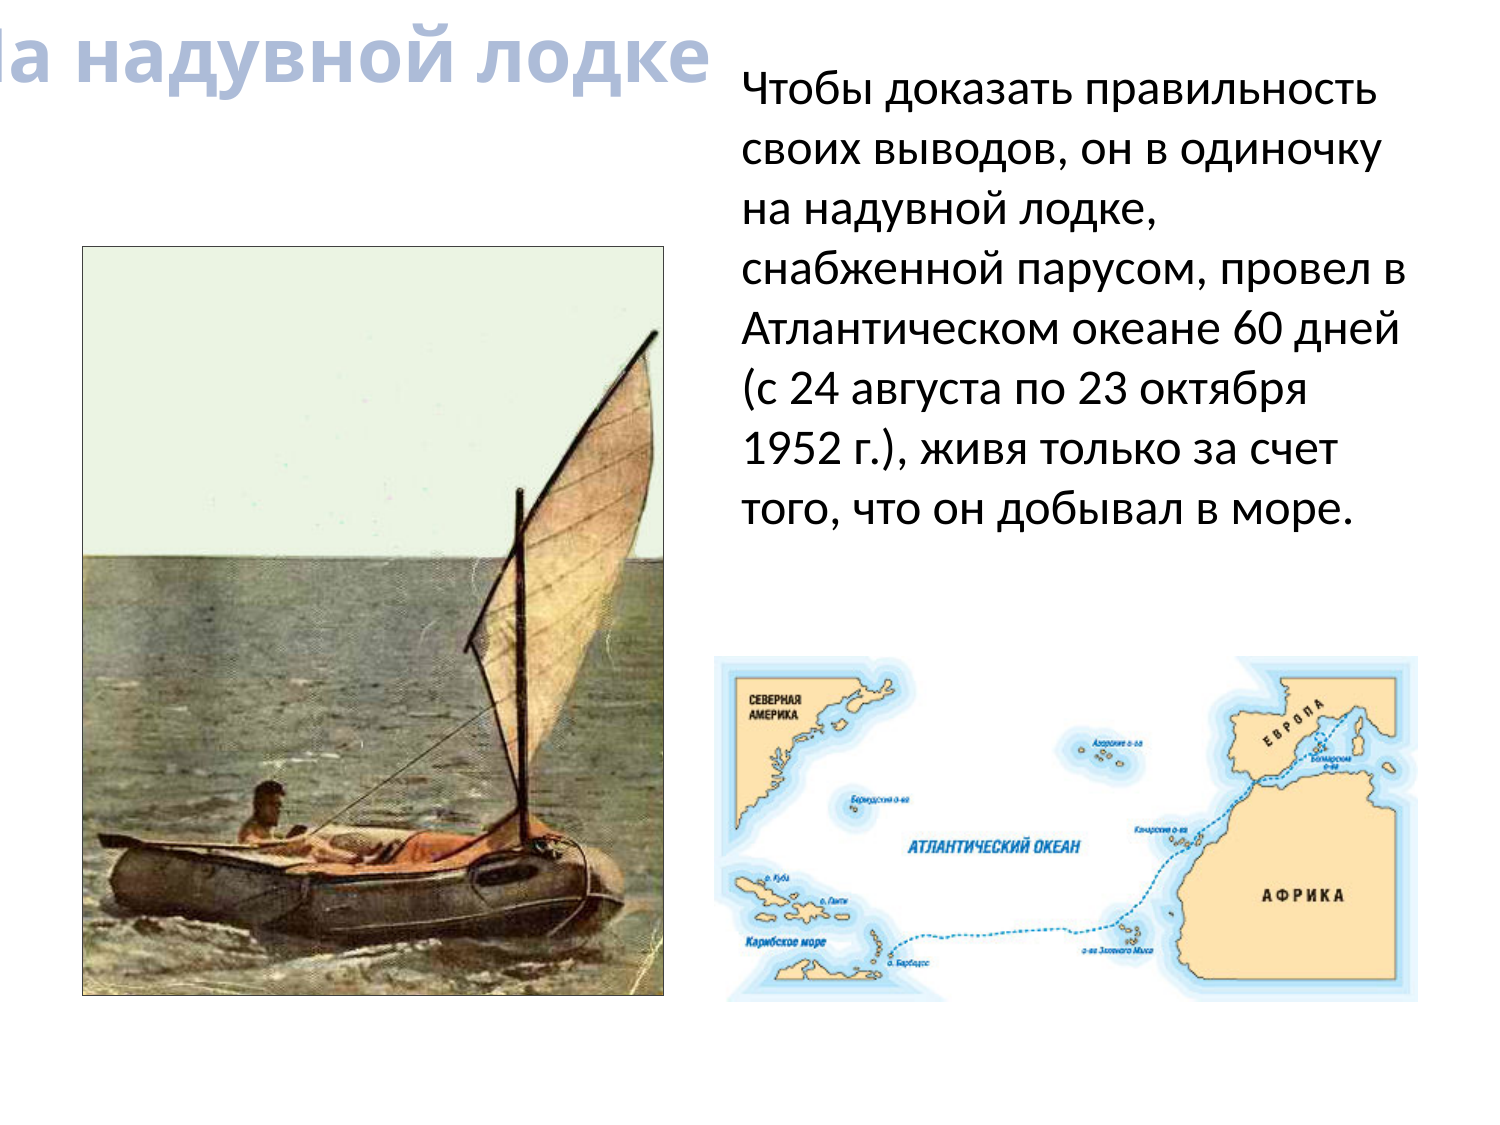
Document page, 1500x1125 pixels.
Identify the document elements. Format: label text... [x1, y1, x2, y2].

text_box На надувной лодке [0, 0, 728, 105]
text_box Чтобы доказать правильность своих выводов, он в одиночку на надувной лодке, снабженной парусом, провел в Атлантическом океане 60 дней (с 24 августа по 23 октября 1952 г.), живя только за счет того, что он добывал в море. [726, 46, 1430, 542]
picture [81, 245, 664, 996]
picture [714, 656, 1419, 1002]
